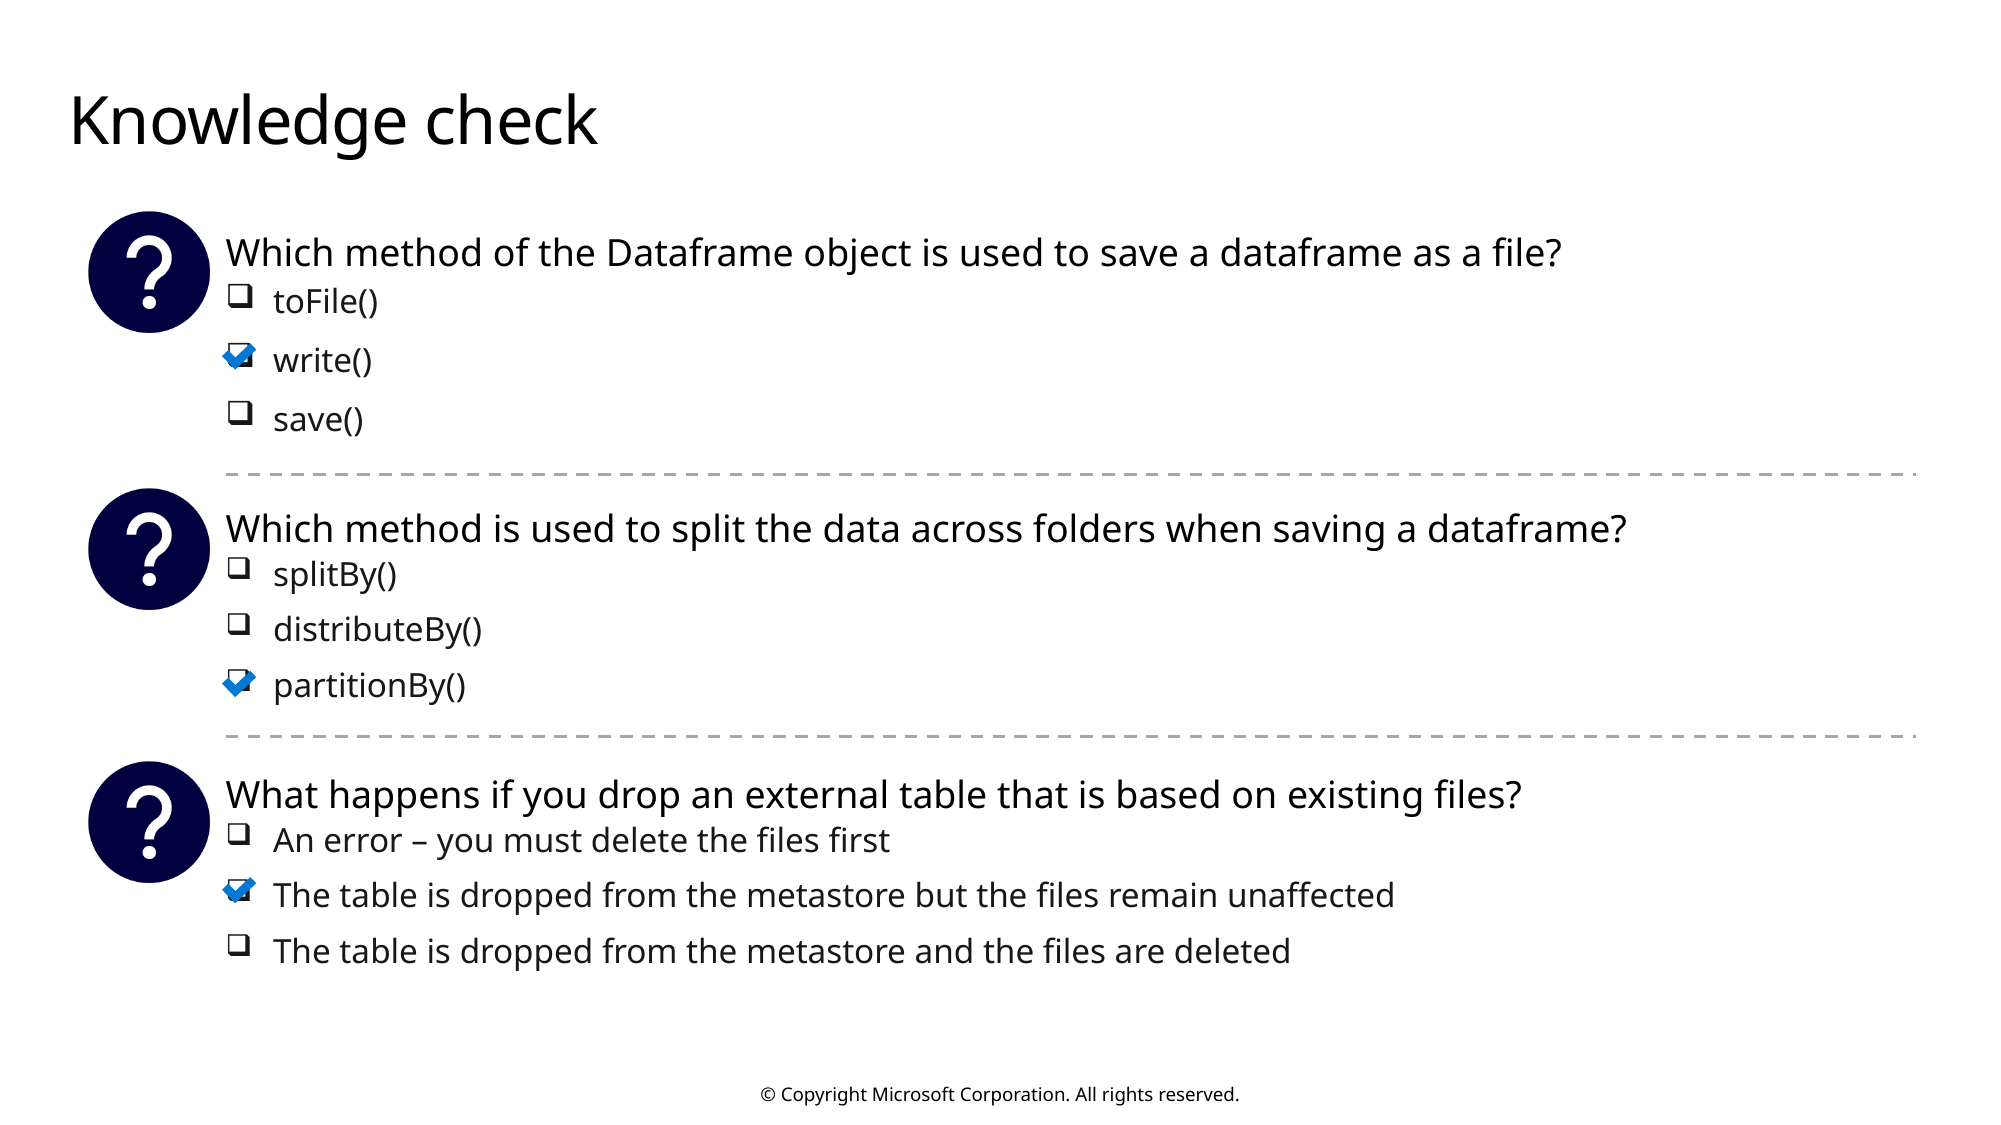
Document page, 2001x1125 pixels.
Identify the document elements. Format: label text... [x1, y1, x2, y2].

picture [72, 195, 226, 350]
list What happens if you drop an external table that is based on existing files? An error – you must delete the files first The table is dropped from the metastore but the files remain unaffected The table is dropped from the metastore and the files are deleted [225, 746, 1930, 1002]
title Knowledge check [68, 72, 1930, 184]
list Which method is used to split the data across folders when saving a dataframe? splitBy() distributeBy() partitionBy() [225, 489, 1930, 727]
text_box [225, 347, 253, 366]
text_box [225, 674, 253, 694]
list Which method of the Dataframe object is used to save a dataframe as a file? toFile() write() save() [225, 215, 1930, 452]
text_box [226, 880, 253, 900]
picture [72, 745, 226, 899]
picture [72, 471, 226, 626]
